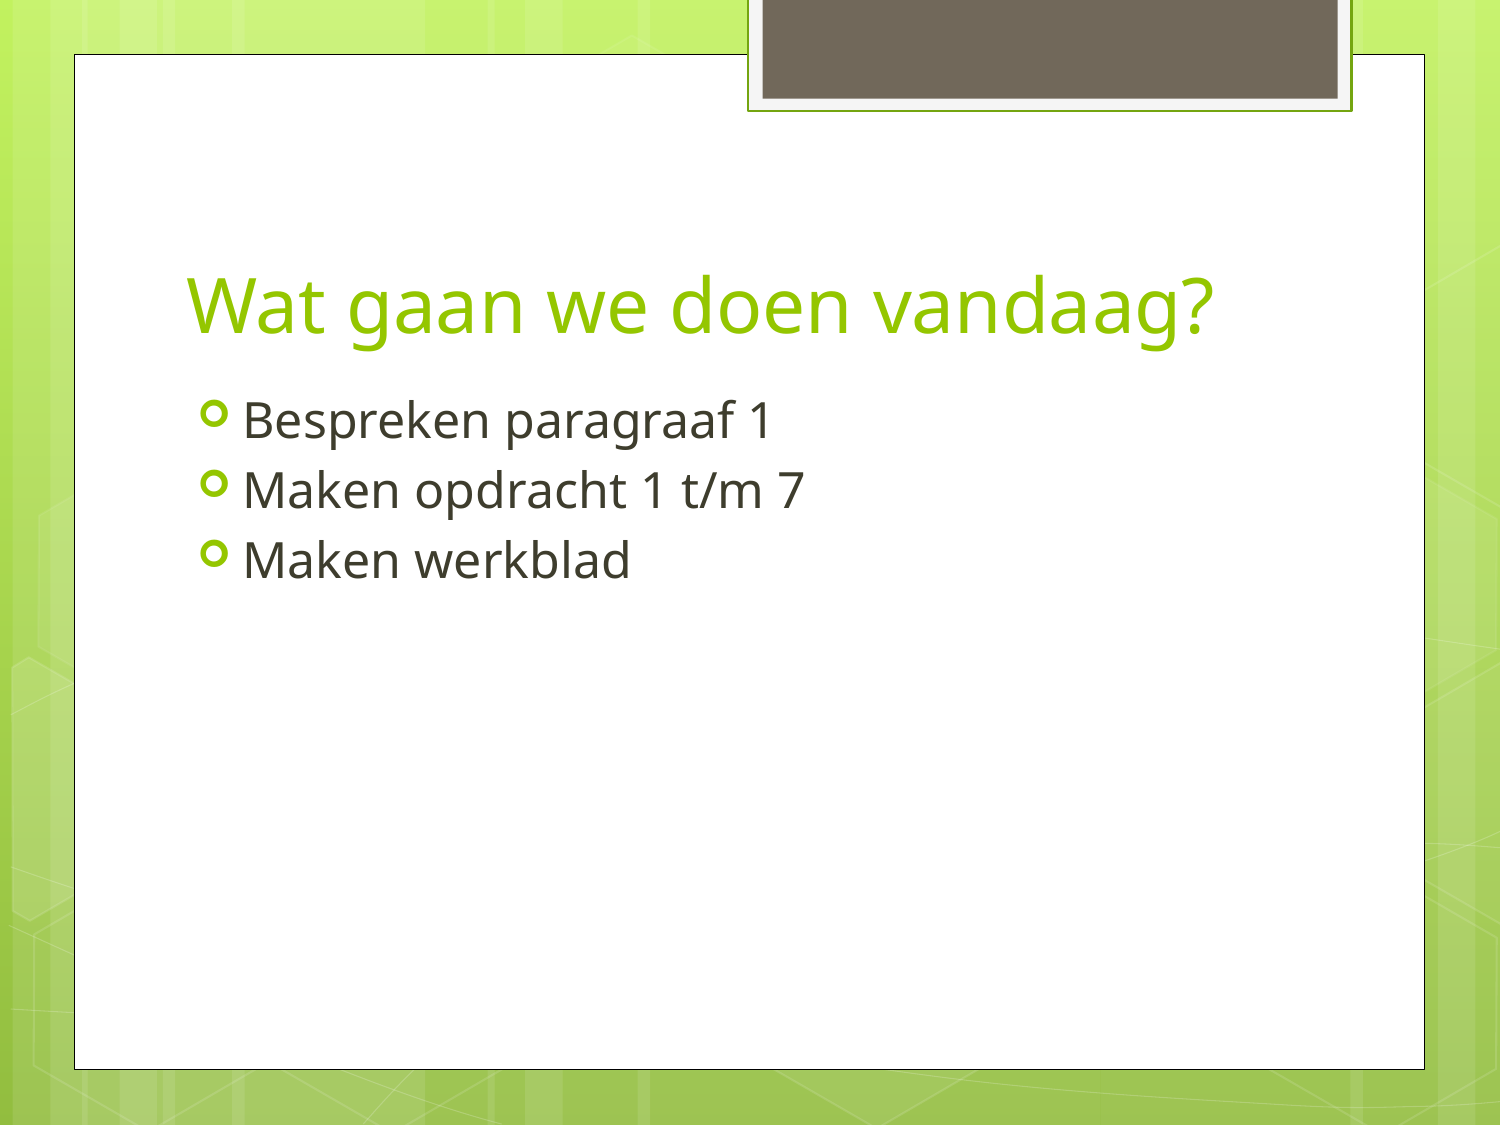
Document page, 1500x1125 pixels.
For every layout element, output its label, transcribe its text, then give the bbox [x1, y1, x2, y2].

list Bespreken paragraaf 1 Maken opdracht 1 t/m 7 Maken werkblad [171, 381, 1283, 957]
title Wat gaan we doen vandaag? [171, 168, 1324, 357]
